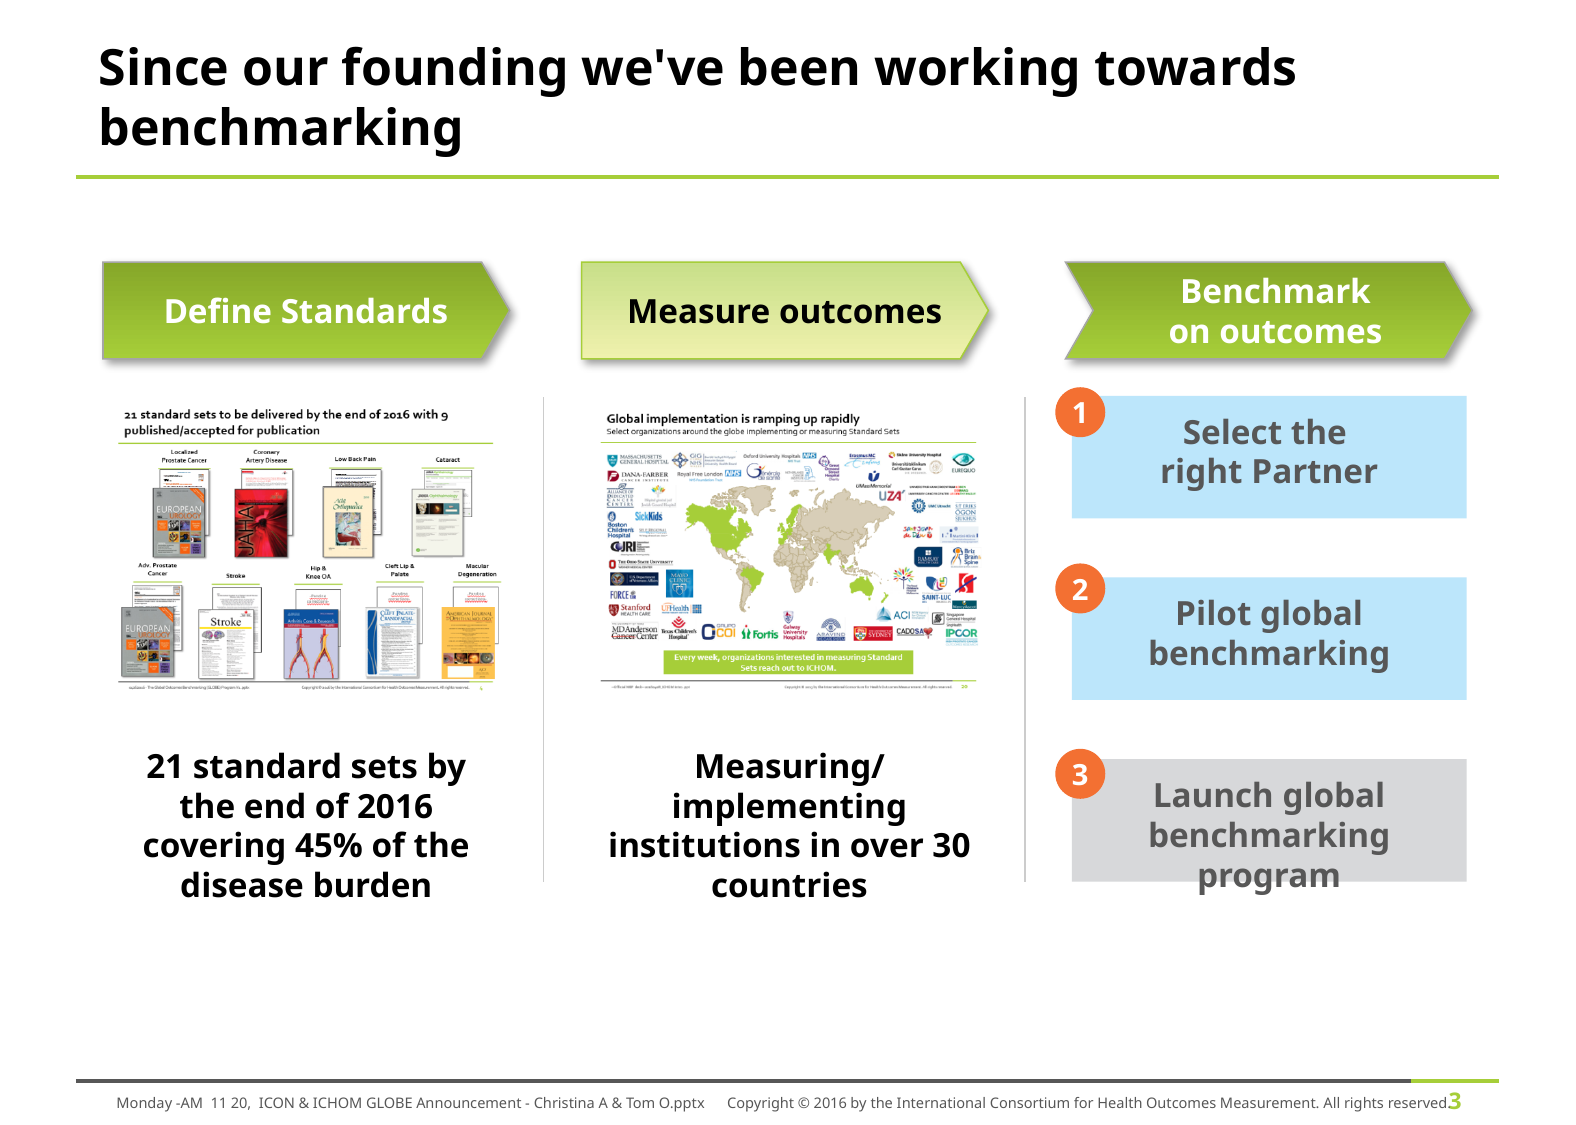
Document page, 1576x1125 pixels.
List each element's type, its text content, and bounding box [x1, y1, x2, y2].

text_box Launch global benchmarking program [1071, 759, 1467, 882]
text_box 21 standard sets by the end of 2016 covering 45% of the disease burden [100, 729, 513, 953]
text_box Measure outcomes [581, 262, 989, 359]
picture [98, 397, 511, 692]
text_box Benchmark on outcomes [1065, 262, 1473, 359]
text_box 2 [1056, 564, 1105, 613]
title Since our founding we've been working towards benchmarking [98, 26, 1477, 163]
text_box 1 [1056, 387, 1105, 437]
picture [581, 397, 994, 692]
text_box Pilot global benchmarking [1071, 577, 1467, 700]
text_box Measuring/implementing institutions in over 30 countries [583, 729, 996, 882]
text_box 3 [1056, 749, 1105, 799]
text_box Define Standards [102, 262, 510, 359]
text_box Select the right Partner [1071, 395, 1467, 519]
